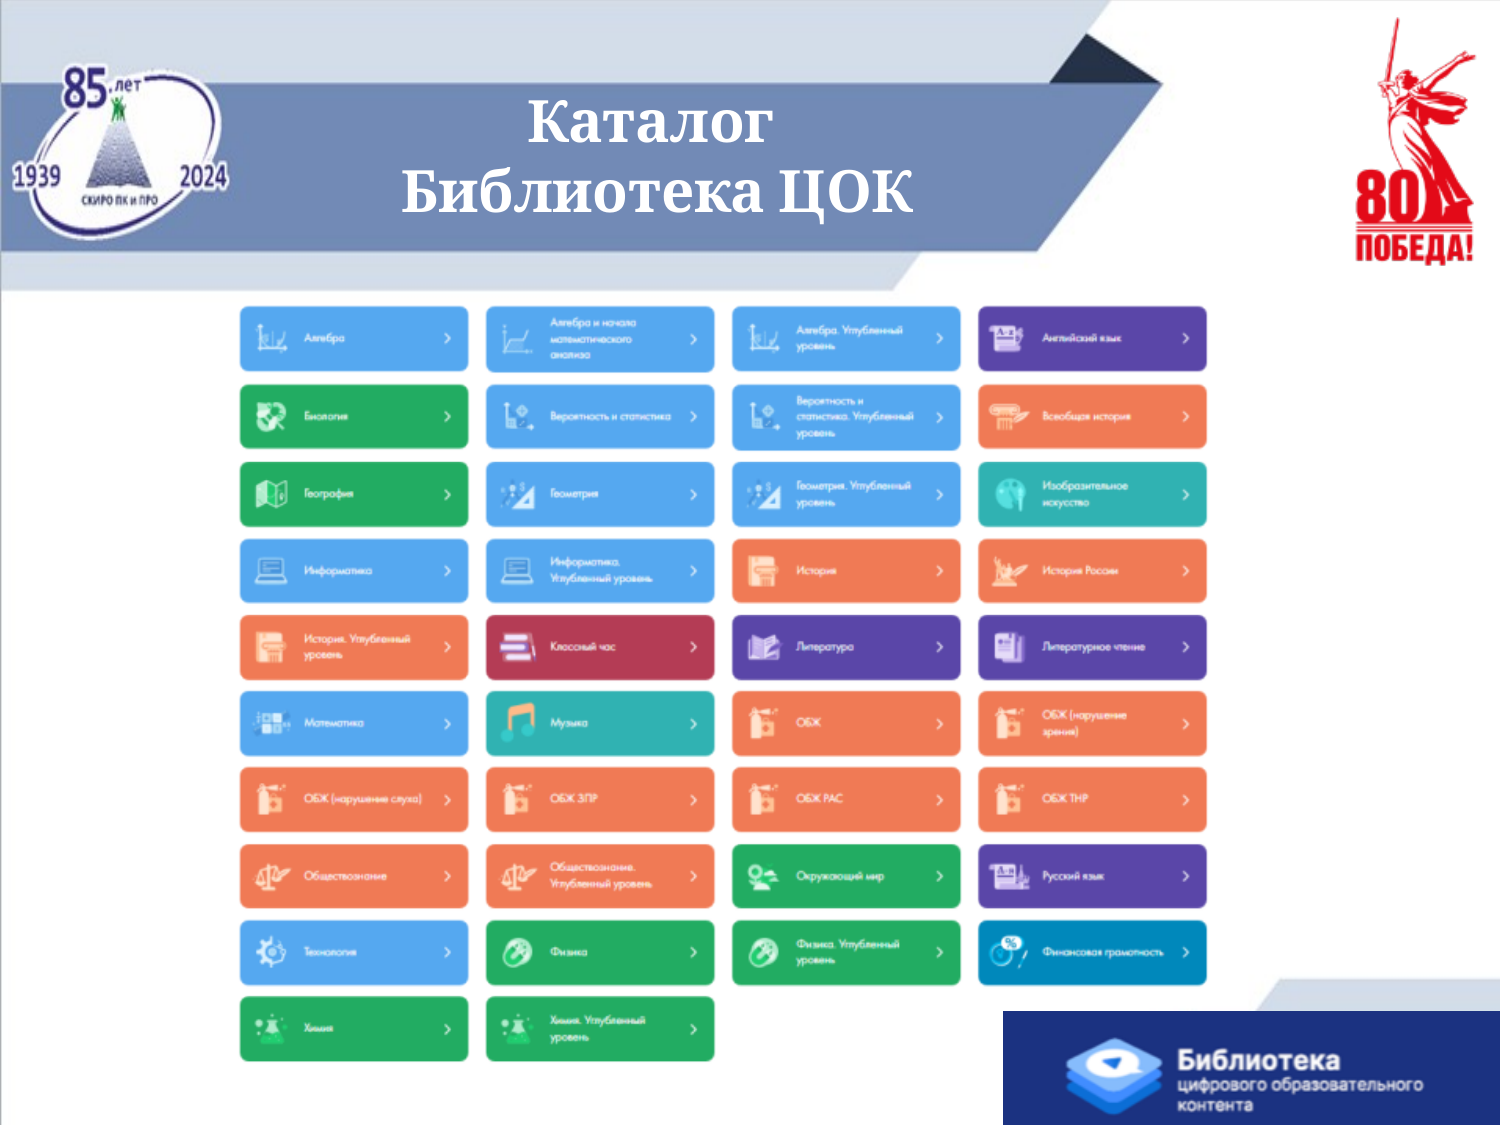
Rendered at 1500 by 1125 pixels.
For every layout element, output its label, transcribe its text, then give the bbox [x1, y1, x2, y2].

picture [0, 0, 1500, 1125]
title Каталог Библиотека ЦОК [242, 90, 1073, 219]
